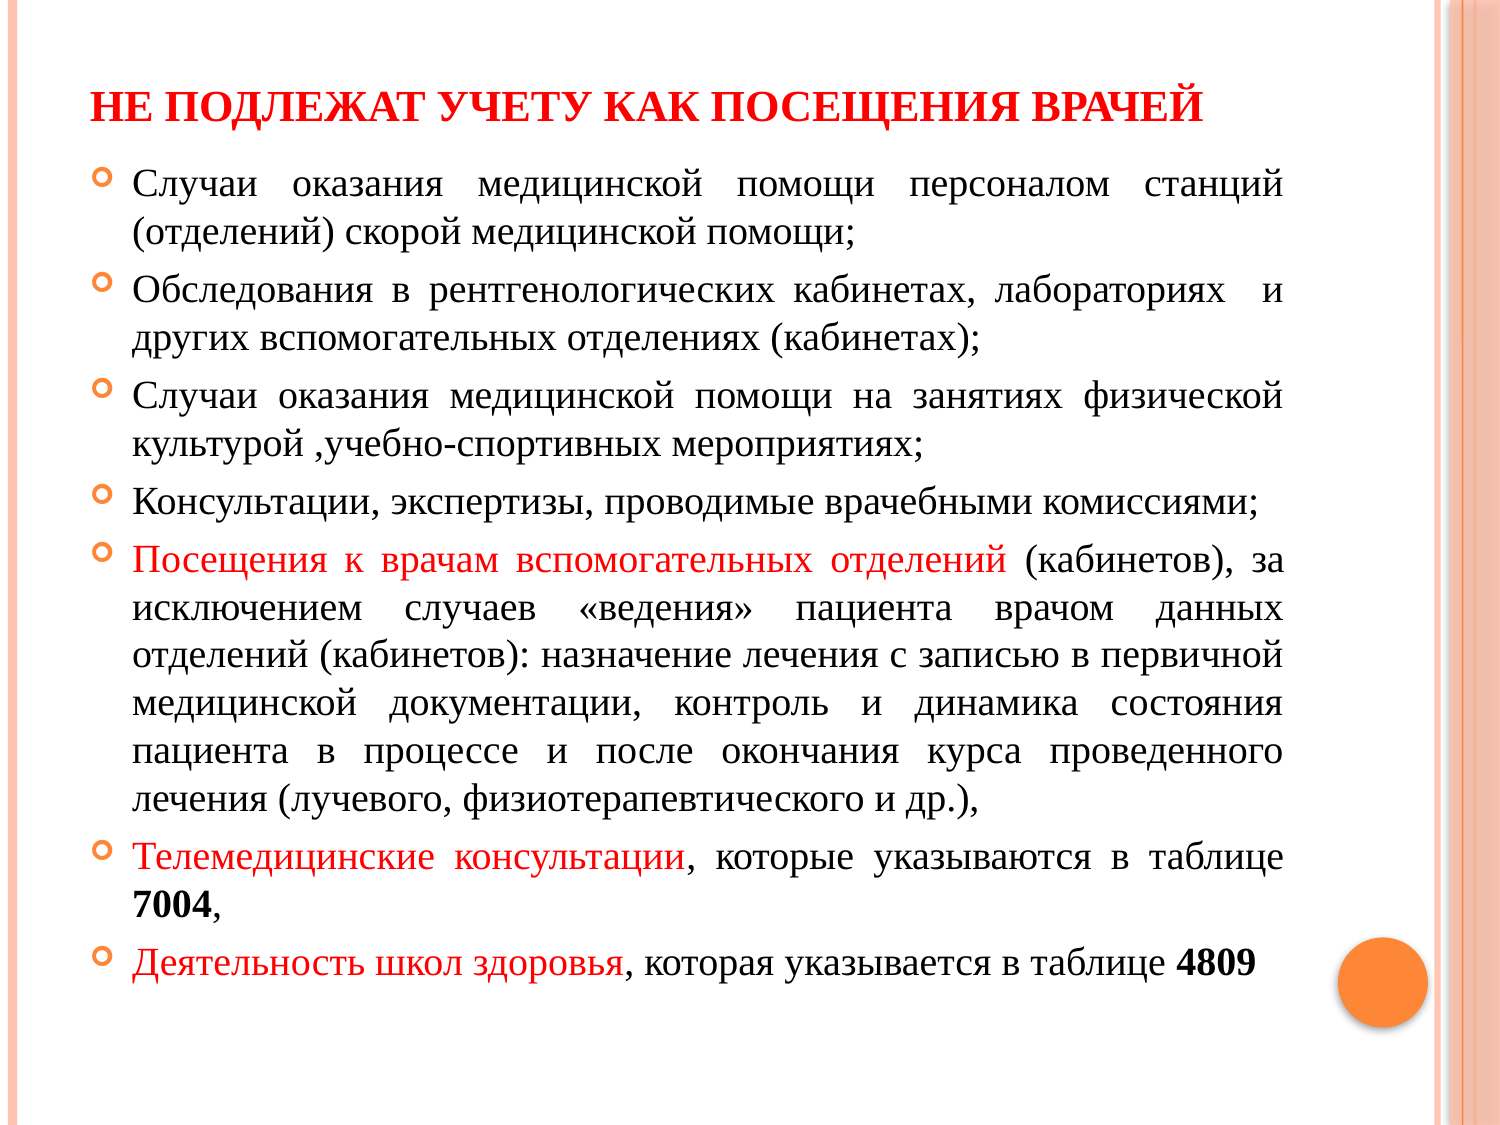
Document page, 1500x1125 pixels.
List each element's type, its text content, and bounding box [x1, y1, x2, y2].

title Не подлежат учету как посещения врачей [75, 45, 1300, 138]
list Случаи оказания медицинской помощи персоналом станций (отделений) скорой медицинской помощи; Обследования в рентгенологических кабинетах, лабораториях и других вспомогательных отделениях (кабинетах); Случаи оказания медицинской помощи на занятиях физической культурой ,учебно-спортивных мероприятиях; Консультации, экспертизы, проводимые врачебными комиссиями; Посещения к врачам вспомогательных отделений (кабинетов), за исключением случаев «ведения» пациента врачом данных отделений (кабинетов): назначение лечения с записью в первичной медицинской документации, контроль и динамика состояния пациента в процессе и после окончания курса проведенного лечения (лучевого, физиотерапевтического и др.), Телемедицинские консультации, которые указываются в таблице 7004, Деятельность школ здоровья, которая указывается в таблице 4809 [75, 149, 1300, 1062]
